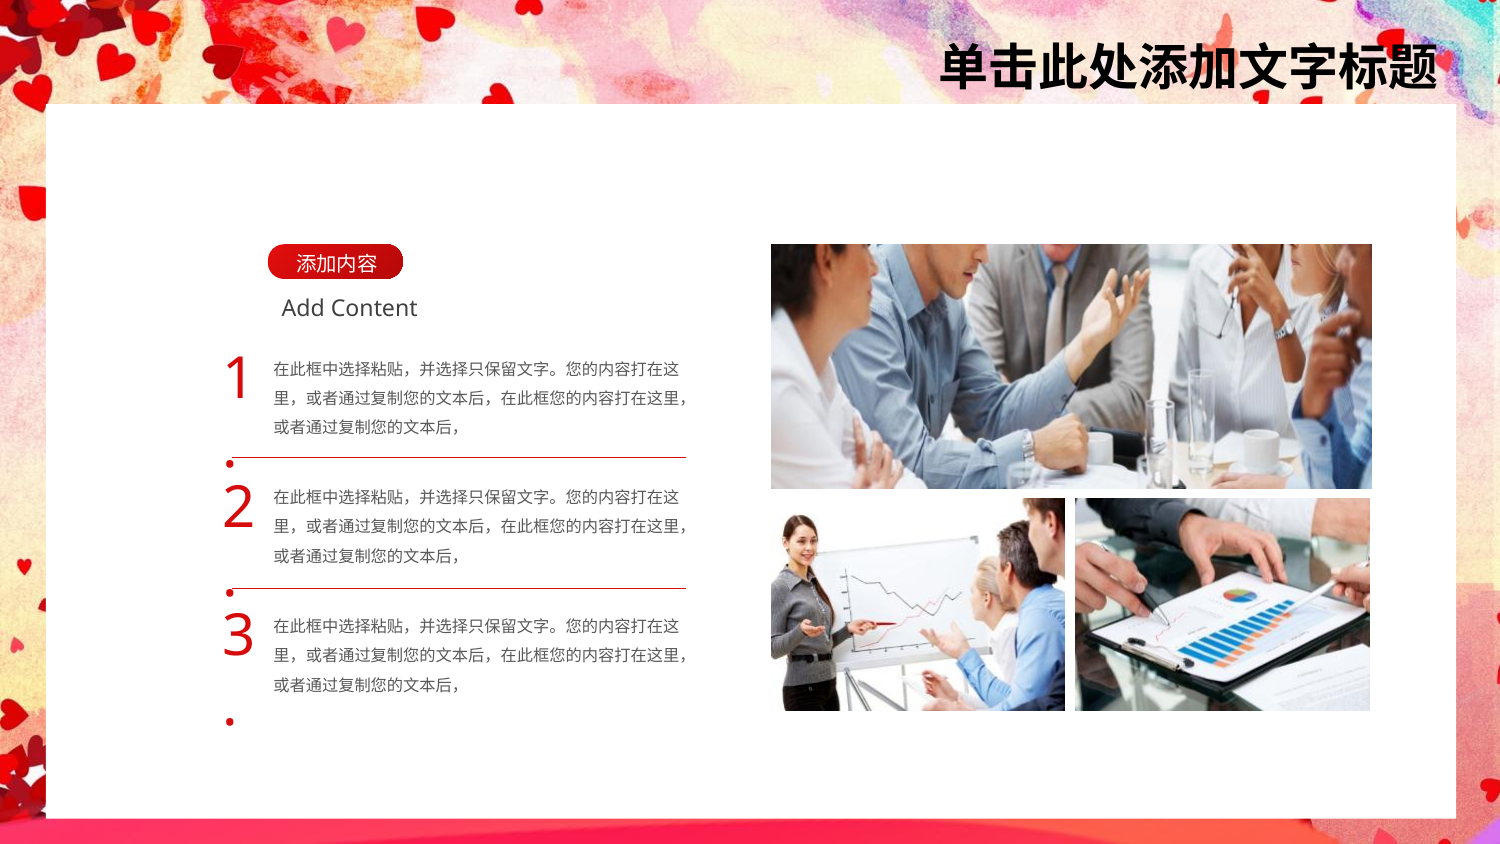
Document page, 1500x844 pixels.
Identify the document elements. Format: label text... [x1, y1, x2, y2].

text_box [266, 244, 437, 329]
text_box 2. [216, 466, 276, 595]
text_box 在此框中选择粘贴，并选择只保留文字。您的内容打在这里，或者通过复制您的文本后，在此框您的内容打在这里，或者通过复制您的文本后， [267, 475, 686, 569]
picture [0, 0, 1500, 844]
text_box 在此框中选择粘贴，并选择只保留文字。您的内容打在这里，或者通过复制您的文本后，在此框您的内容打在这里，或者通过复制您的文本后， [267, 603, 686, 697]
text_box 在此框中选择粘贴，并选择只保留文字。您的内容打在这里，或者通过复制您的文本后，在此框您的内容打在这里，或者通过复制您的文本后， [267, 346, 686, 440]
text_box 3. [216, 595, 276, 740]
text_box 1. [216, 337, 276, 466]
